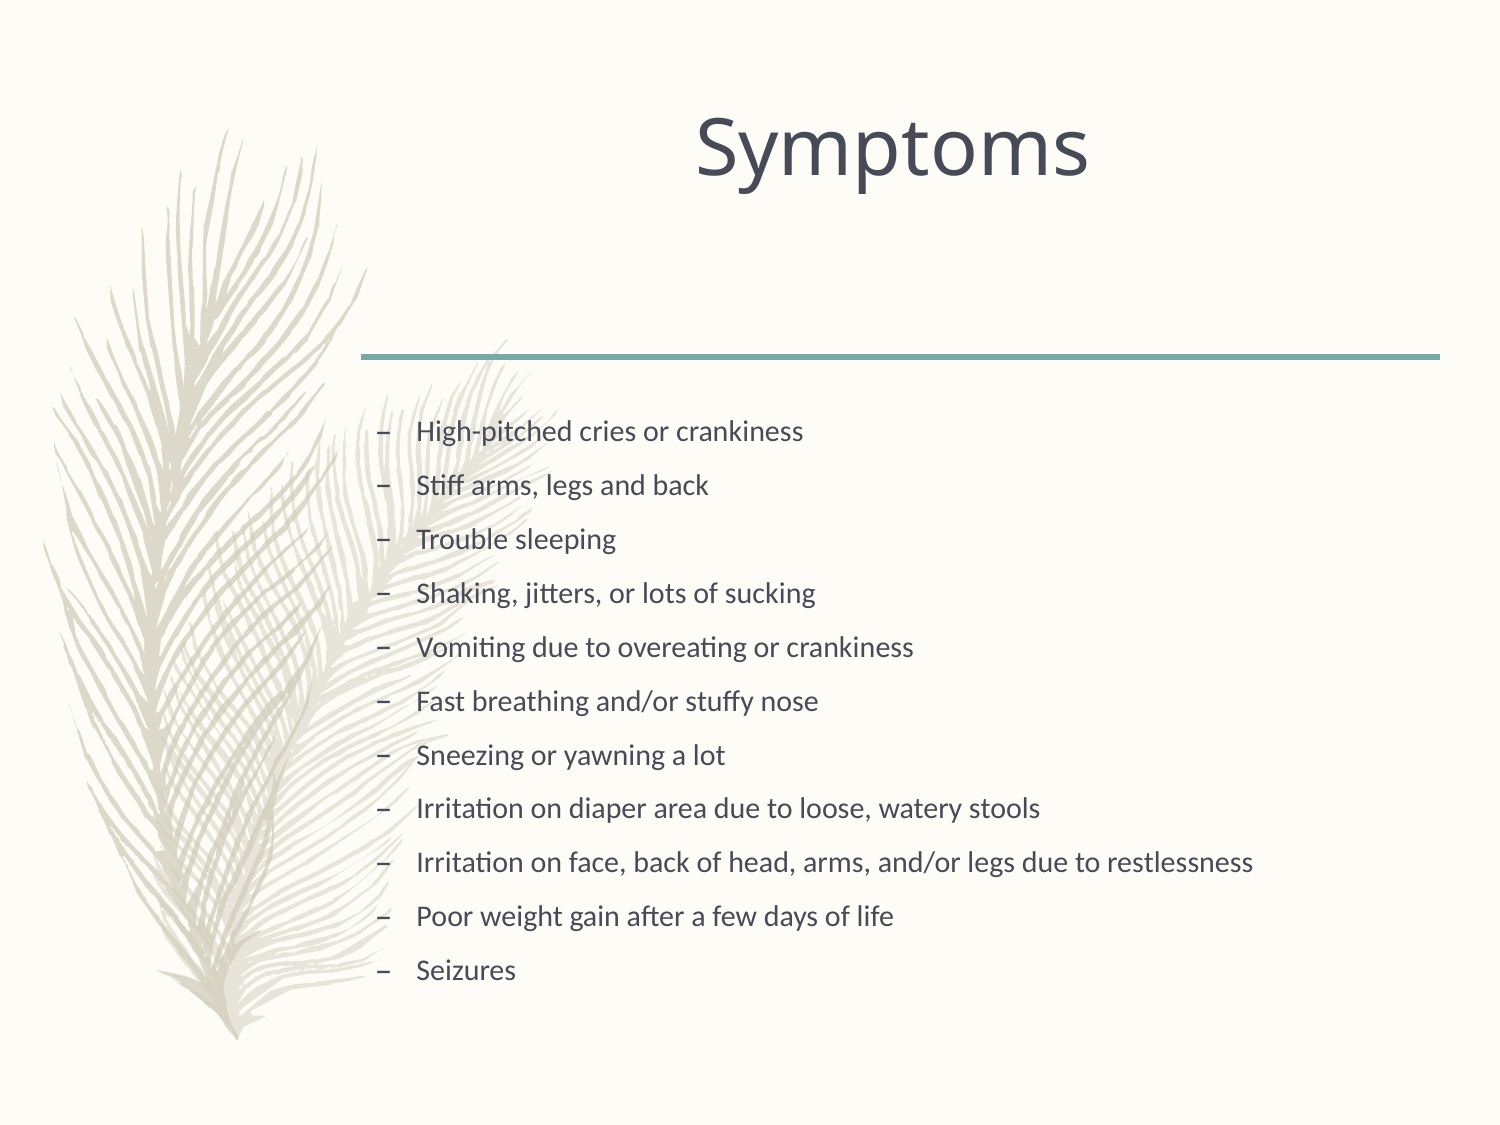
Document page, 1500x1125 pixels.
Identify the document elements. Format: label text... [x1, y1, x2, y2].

title Symptoms [345, 93, 1440, 350]
list High-pitched cries or crankiness Stiff arms, legs and back Trouble sleeping Shaking, jitters, or lots of sucking Vomiting due to overeating or crankiness Fast breathing and/or stuffy nose Sneezing or yawning a lot Irritation on diaper area due to loose, watery stools Irritation on face, back of head, arms, and/or legs due to restlessness Poor weight gain after a few days of life Seizures [360, 399, 1440, 999]
